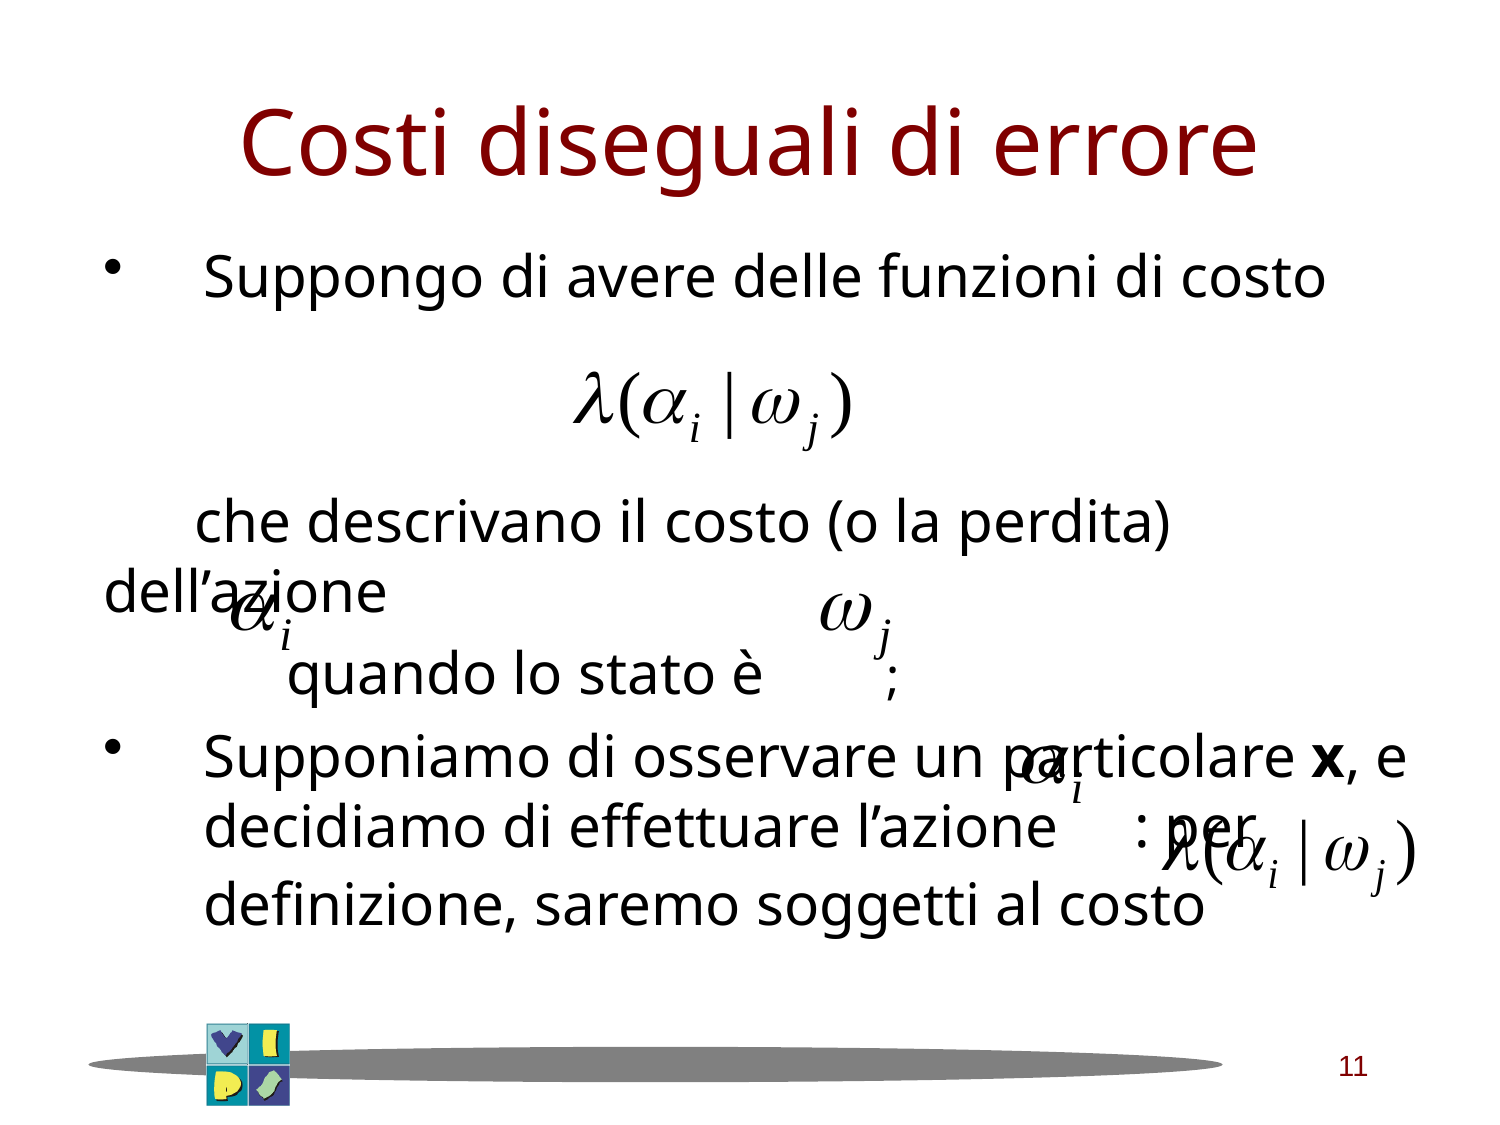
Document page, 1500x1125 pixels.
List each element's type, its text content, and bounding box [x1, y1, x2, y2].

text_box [1009, 703, 1103, 824]
picture [206, 1023, 290, 1106]
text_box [560, 349, 869, 468]
slide_number 11 [1033, 1039, 1384, 1118]
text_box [806, 550, 907, 677]
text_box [1151, 797, 1431, 913]
text_box Suppongo di avere delle funzioni di costo che descrivano il costo (o la perdita) dell’azione quando lo stato è ; Supponiamo di osservare un particolare x, e decidiamo di effettuare l’azione : per definizione, saremo soggetti al costo [88, 231, 1459, 975]
title Costi diseguali di errore [75, 45, 1425, 233]
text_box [218, 550, 312, 671]
